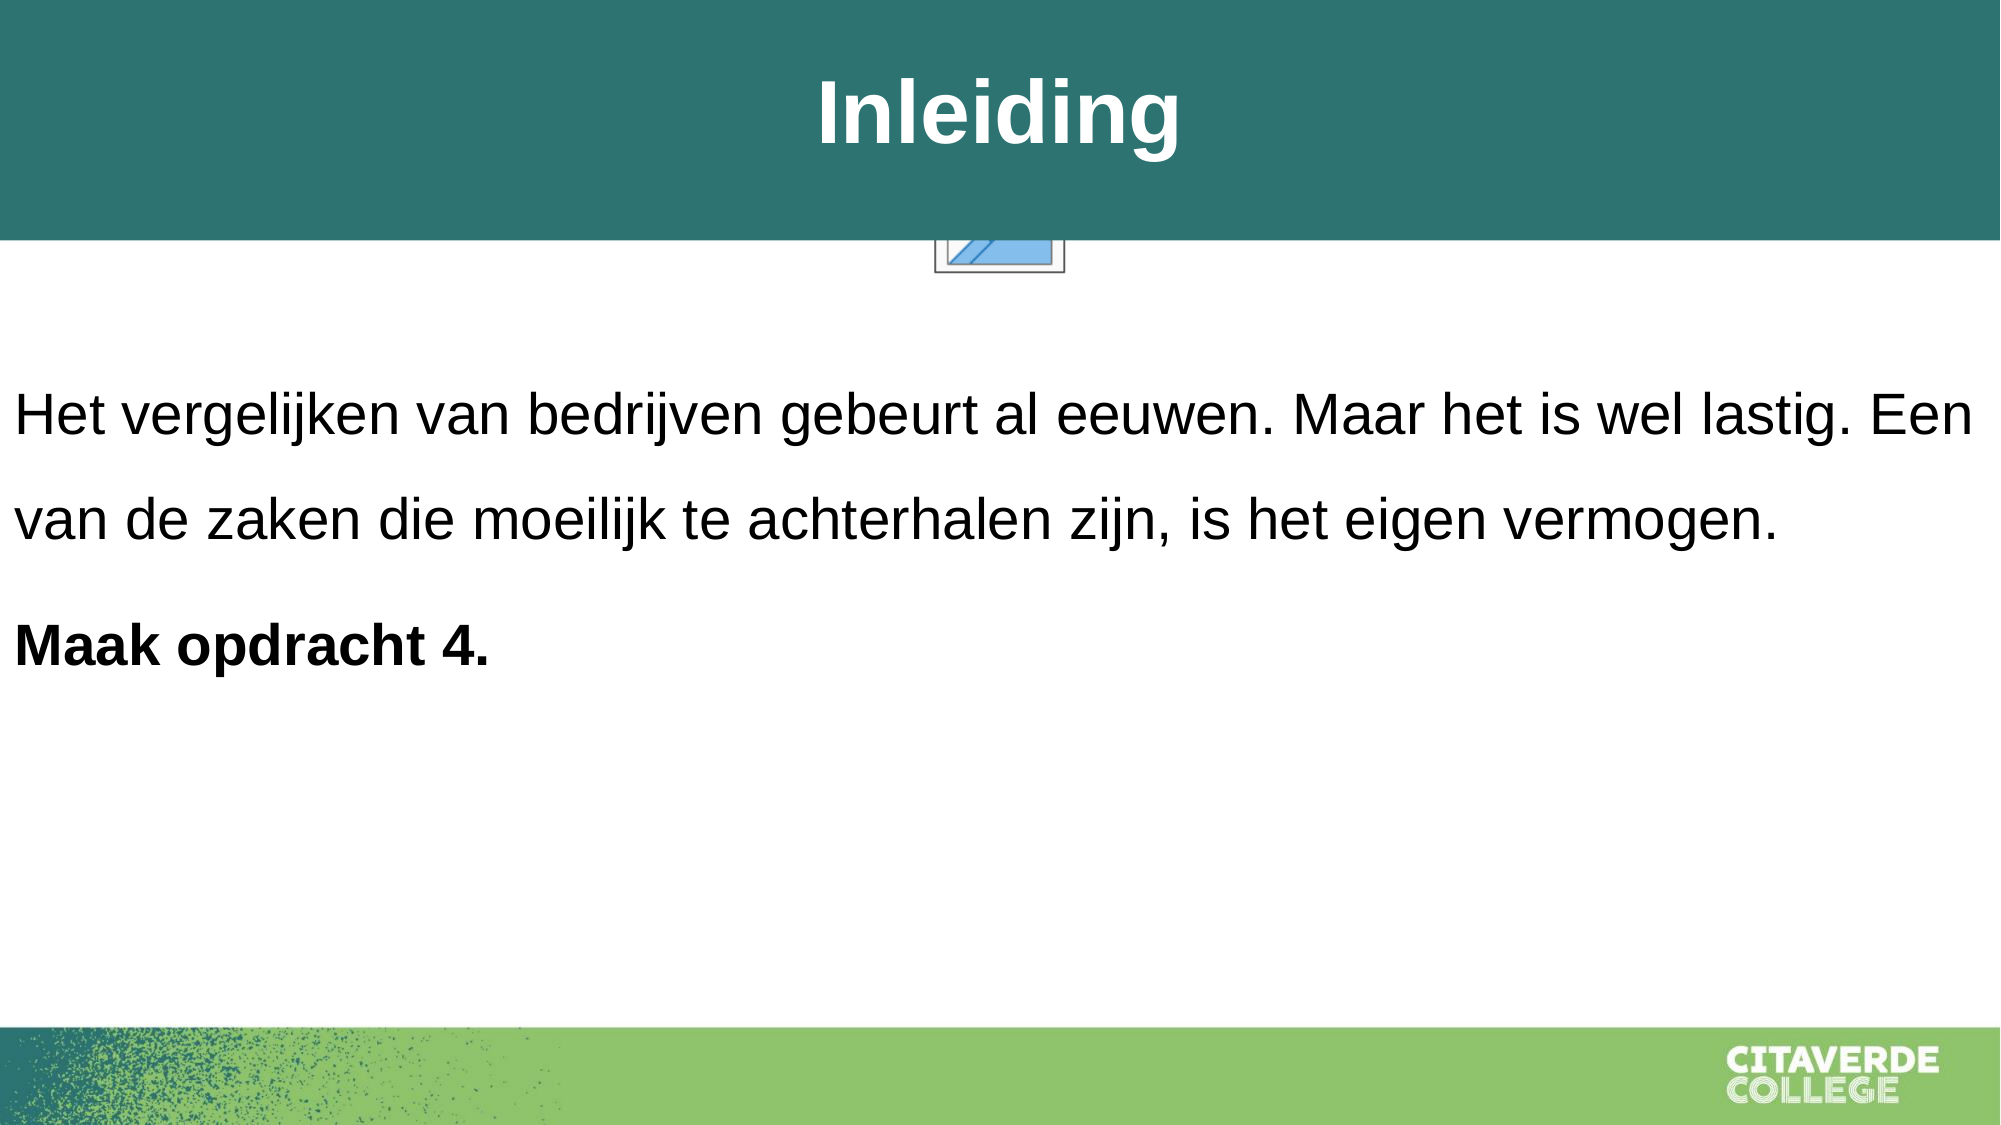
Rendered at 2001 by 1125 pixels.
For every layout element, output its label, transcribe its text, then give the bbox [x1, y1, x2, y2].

picture [0, 0, 2001, 1125]
list Het vergelijken van bedrijven gebeurt al eeuwen. Maar het is wel lastig. Een van de zaken die moeilijk te achterhalen zijn, is het eigen vermogen. Maak opdracht 4. [0, 444, 2000, 1020]
